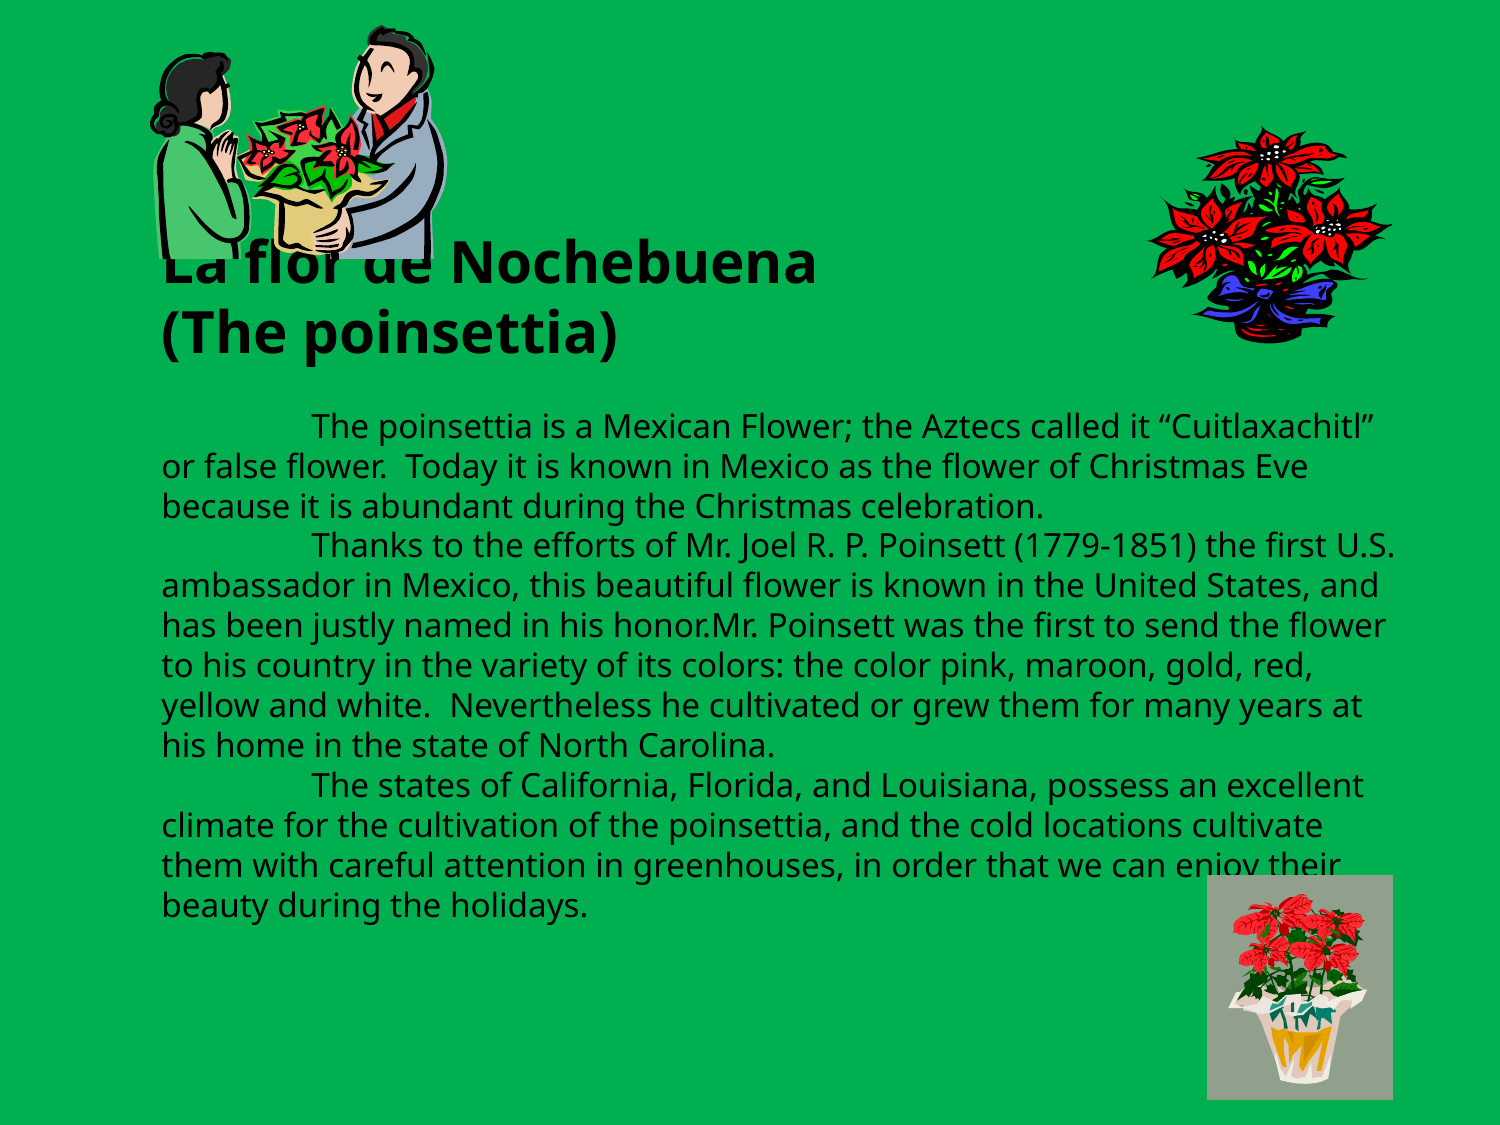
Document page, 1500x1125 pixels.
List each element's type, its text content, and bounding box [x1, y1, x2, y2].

picture [149, 24, 448, 260]
picture [1206, 874, 1394, 1101]
picture [1143, 124, 1394, 346]
title La flor de Nochebuena (The poinsettia) The poinsettia is a Mexican Flower; the Aztecs called it “Cuitlaxachitl” or false flower. Today it is known in Mexico as the flower of Christmas Eve because it is abundant during the Christmas celebration. Thanks to the efforts of Mr. Joel R. P. Poinsett (1779-1851) the first U.S. ambassador in Mexico, this beautiful flower is known in the United States, and has been justly named in his honor.Mr. Poinsett was the first to send the flower to his country in the variety of its colors: the color pink, maroon, gold, red, yellow and white. Nevertheless he cultivated or grew them for many years at his home in the state of North Carolina. The states of California, Florida, and Louisiana, possess an excellent climate for the cultivation of the poinsettia, and the cold locations cultivate them with careful attention in greenhouses, in order that we can enjoy their beauty during the holidays. [146, 267, 1422, 921]
